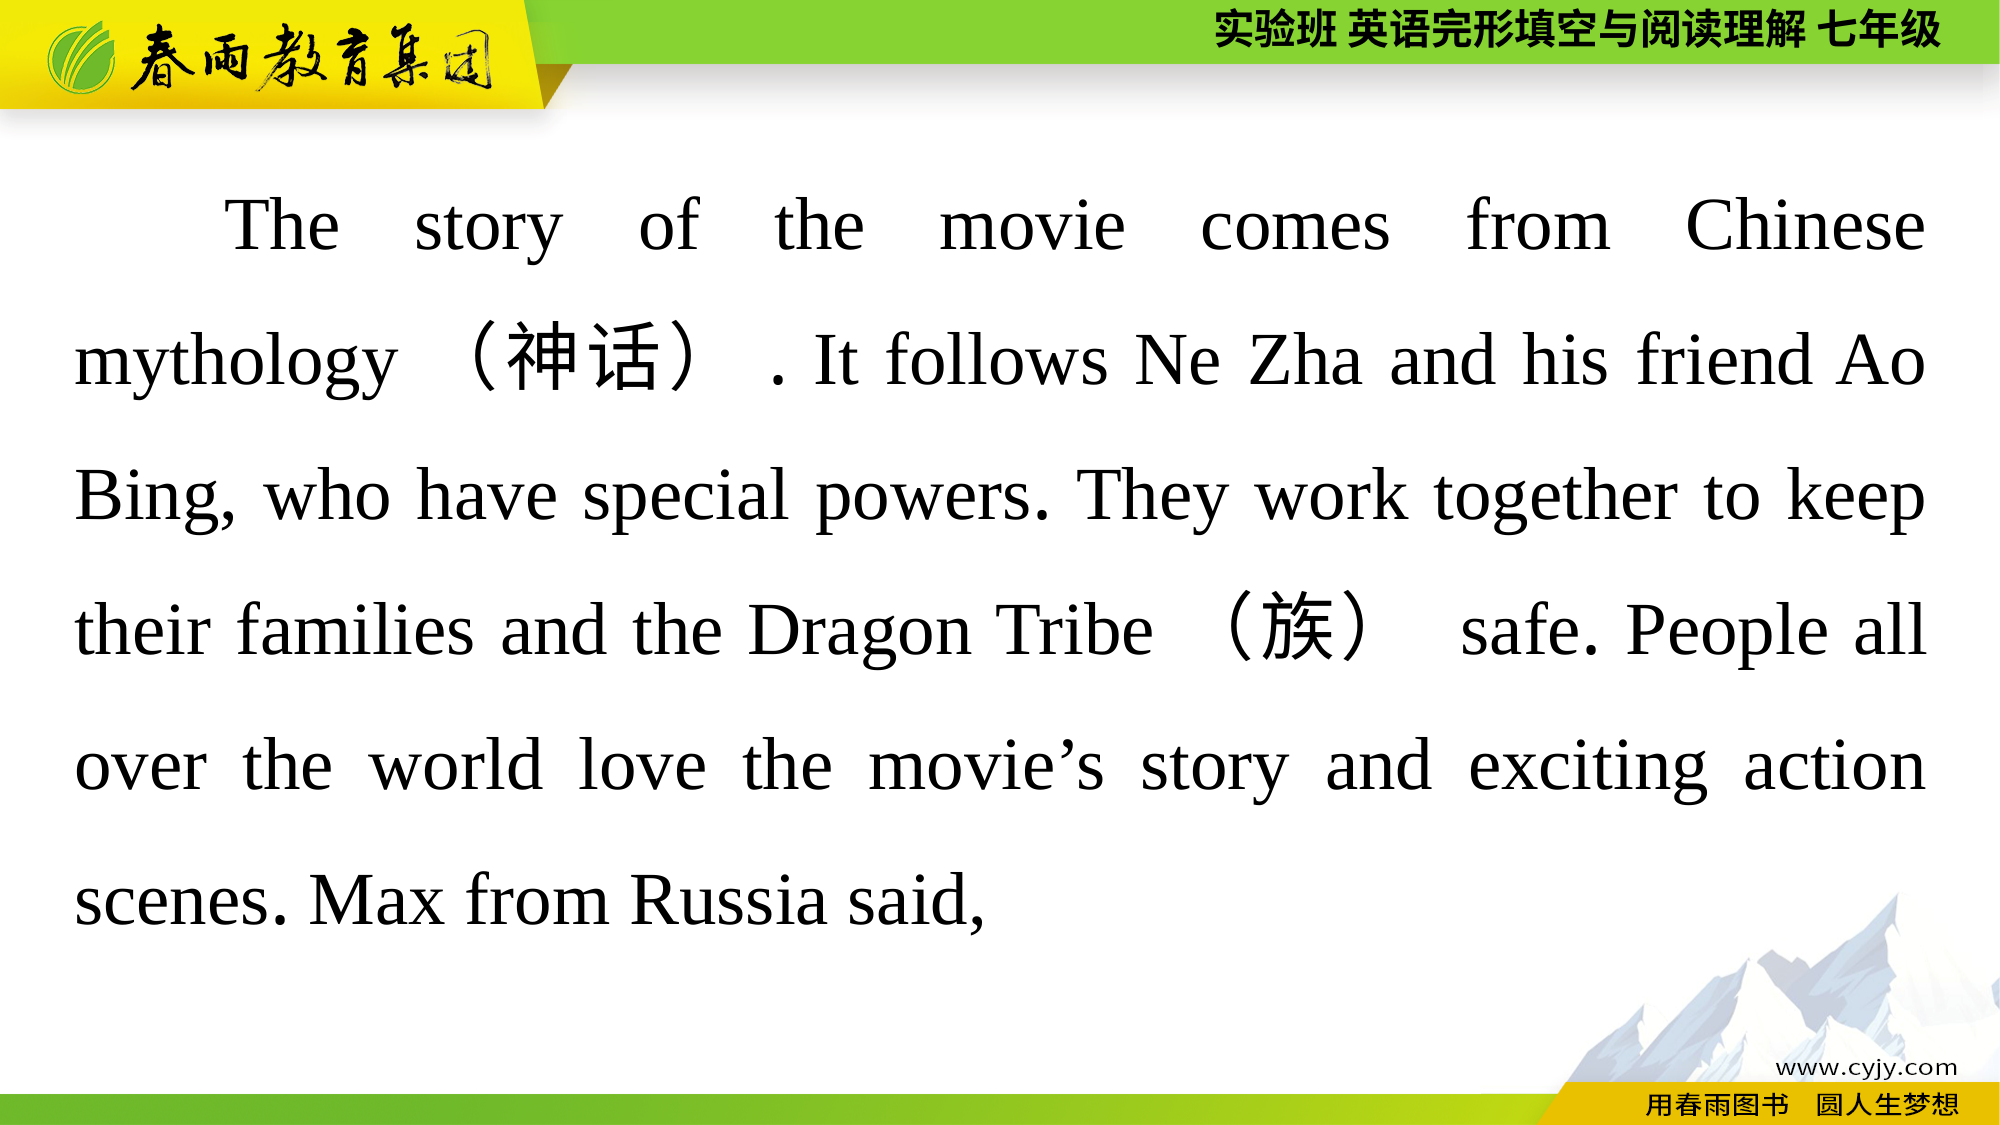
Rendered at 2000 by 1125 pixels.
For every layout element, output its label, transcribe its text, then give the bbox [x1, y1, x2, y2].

picture [0, 0, 2000, 1125]
list The story of the movie comes from Chinese mythology（神话）. It follows Ne Zha and his friend Ao Bing, who have special powers. They work together to keep their families and the Dragon Tribe（族） safe. People all over the world love the movie’s story and exciting action scenes. Max from Russia said, [59, 122, 1944, 956]
